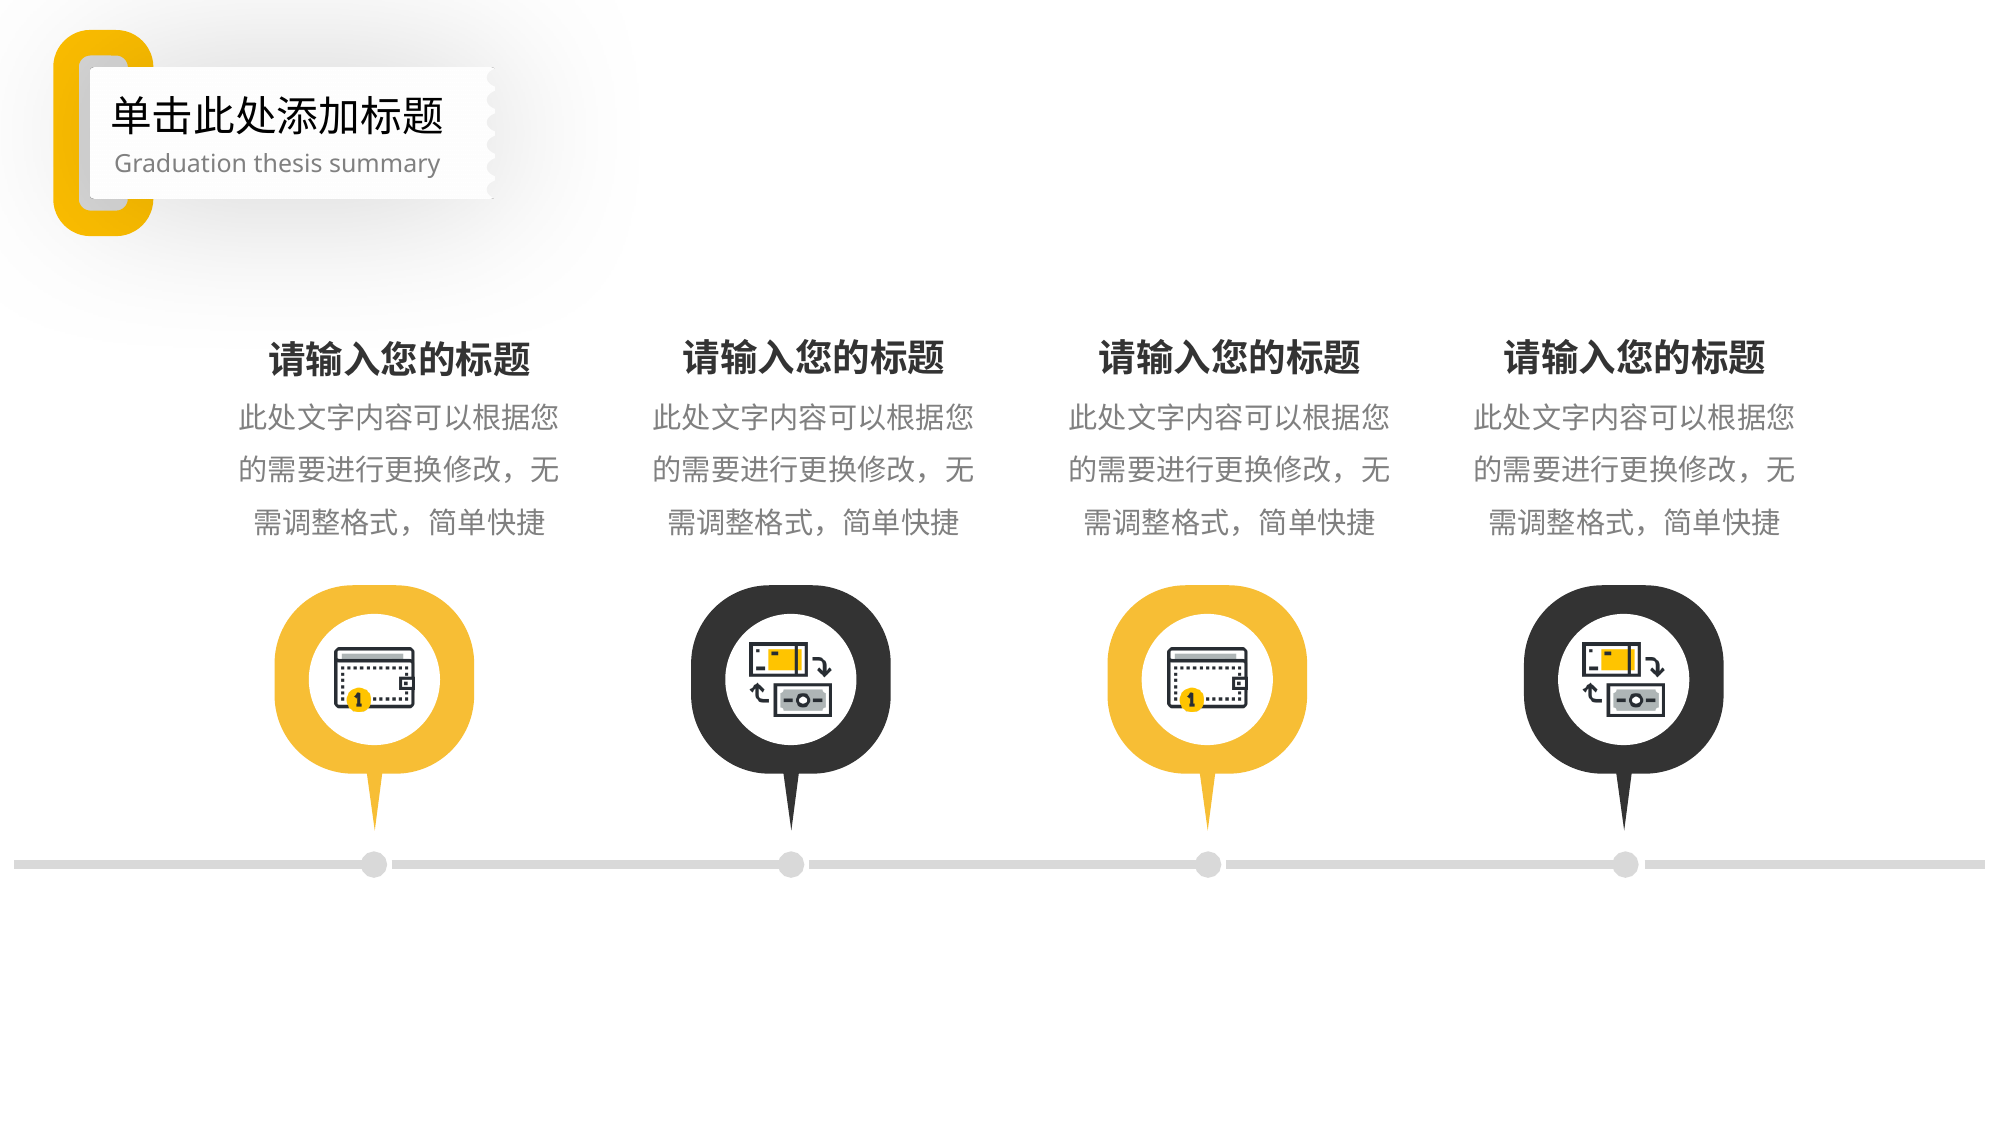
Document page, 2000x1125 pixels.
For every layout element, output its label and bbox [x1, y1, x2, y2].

text_box [14, 328, 1986, 865]
text_box [65, 42, 501, 224]
